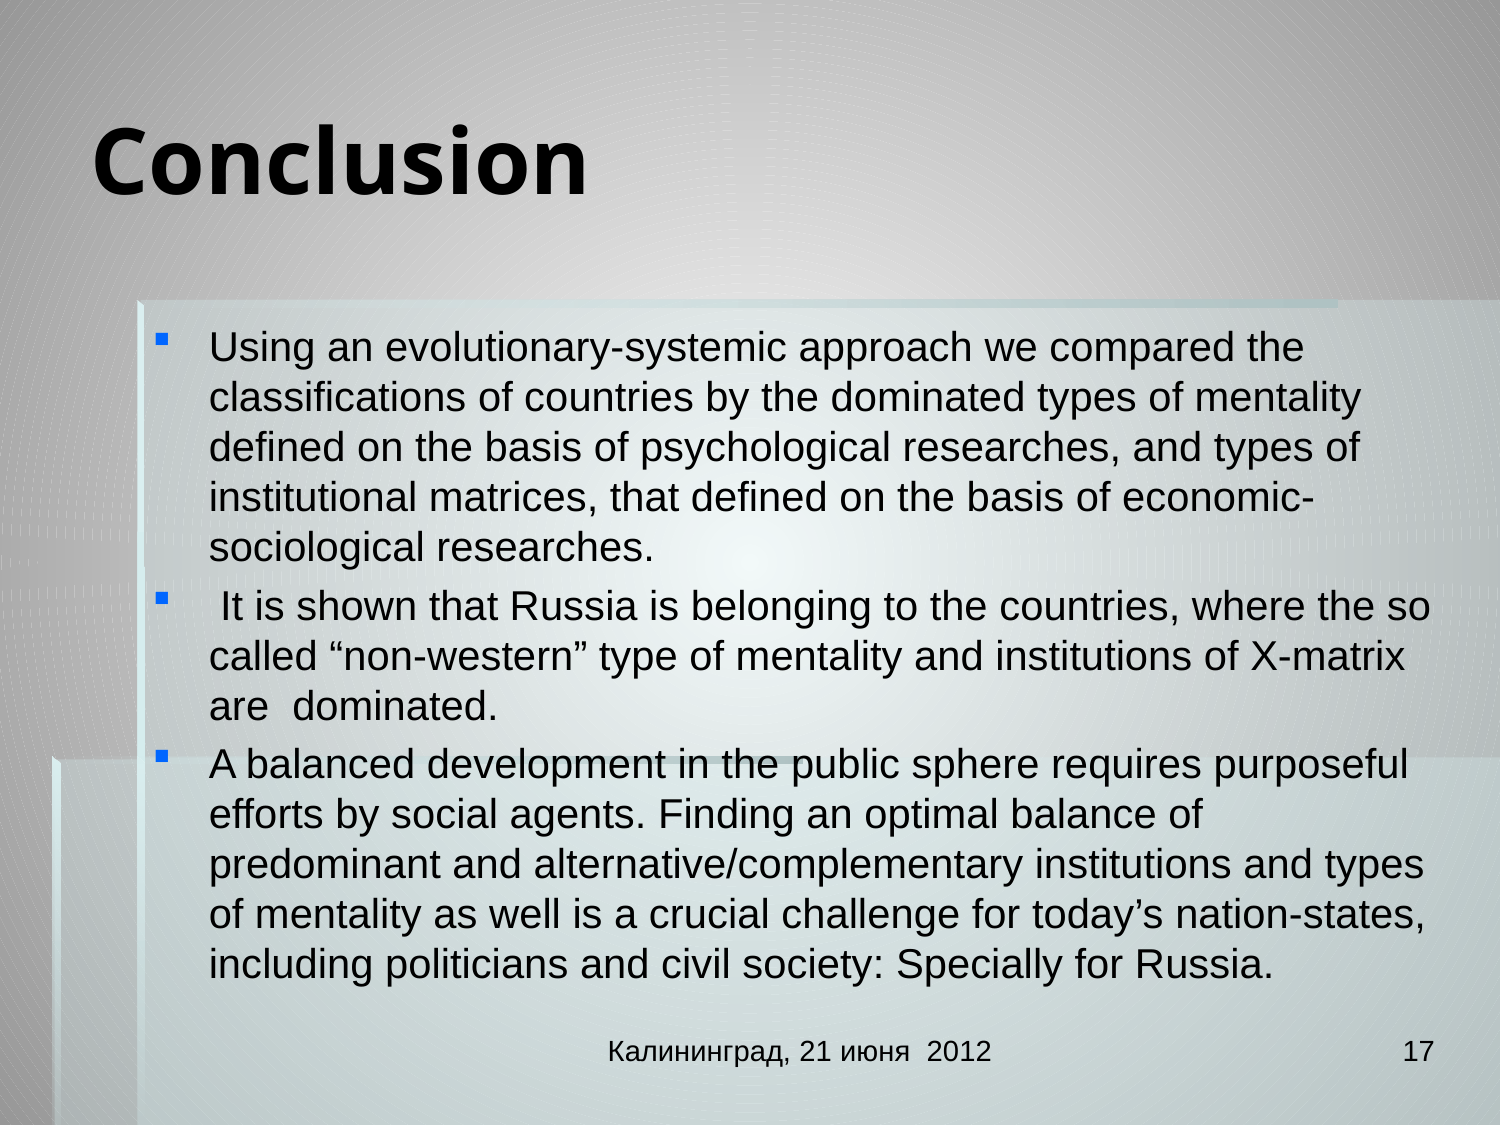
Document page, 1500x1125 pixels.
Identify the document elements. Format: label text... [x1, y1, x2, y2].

title Conclusion [74, 39, 1451, 276]
footer Калининград, 21 июня 2012 [562, 1024, 1038, 1103]
list Using an evolutionary-systemic approach we compared the classifications of countries by the dominated types of mentality defined on the basis of psychological researches, and types of institutional matriсes, that defined on the basis of economic-sociological researches. It is shown that Russia is belonging to the countries, where the so called “non-western” type of mentality and institutions of X-matrix are dominated. A balanced development in the public sphere requires purposeful efforts by social agents. Finding an optimal balance of predominant and alternative/complementary institutions and types of mentality as well is a crucial challenge for today’s nation-states, including politicians and civil society: Specially for Russia. [137, 312, 1452, 1001]
slide_number 17 [1137, 1024, 1451, 1103]
